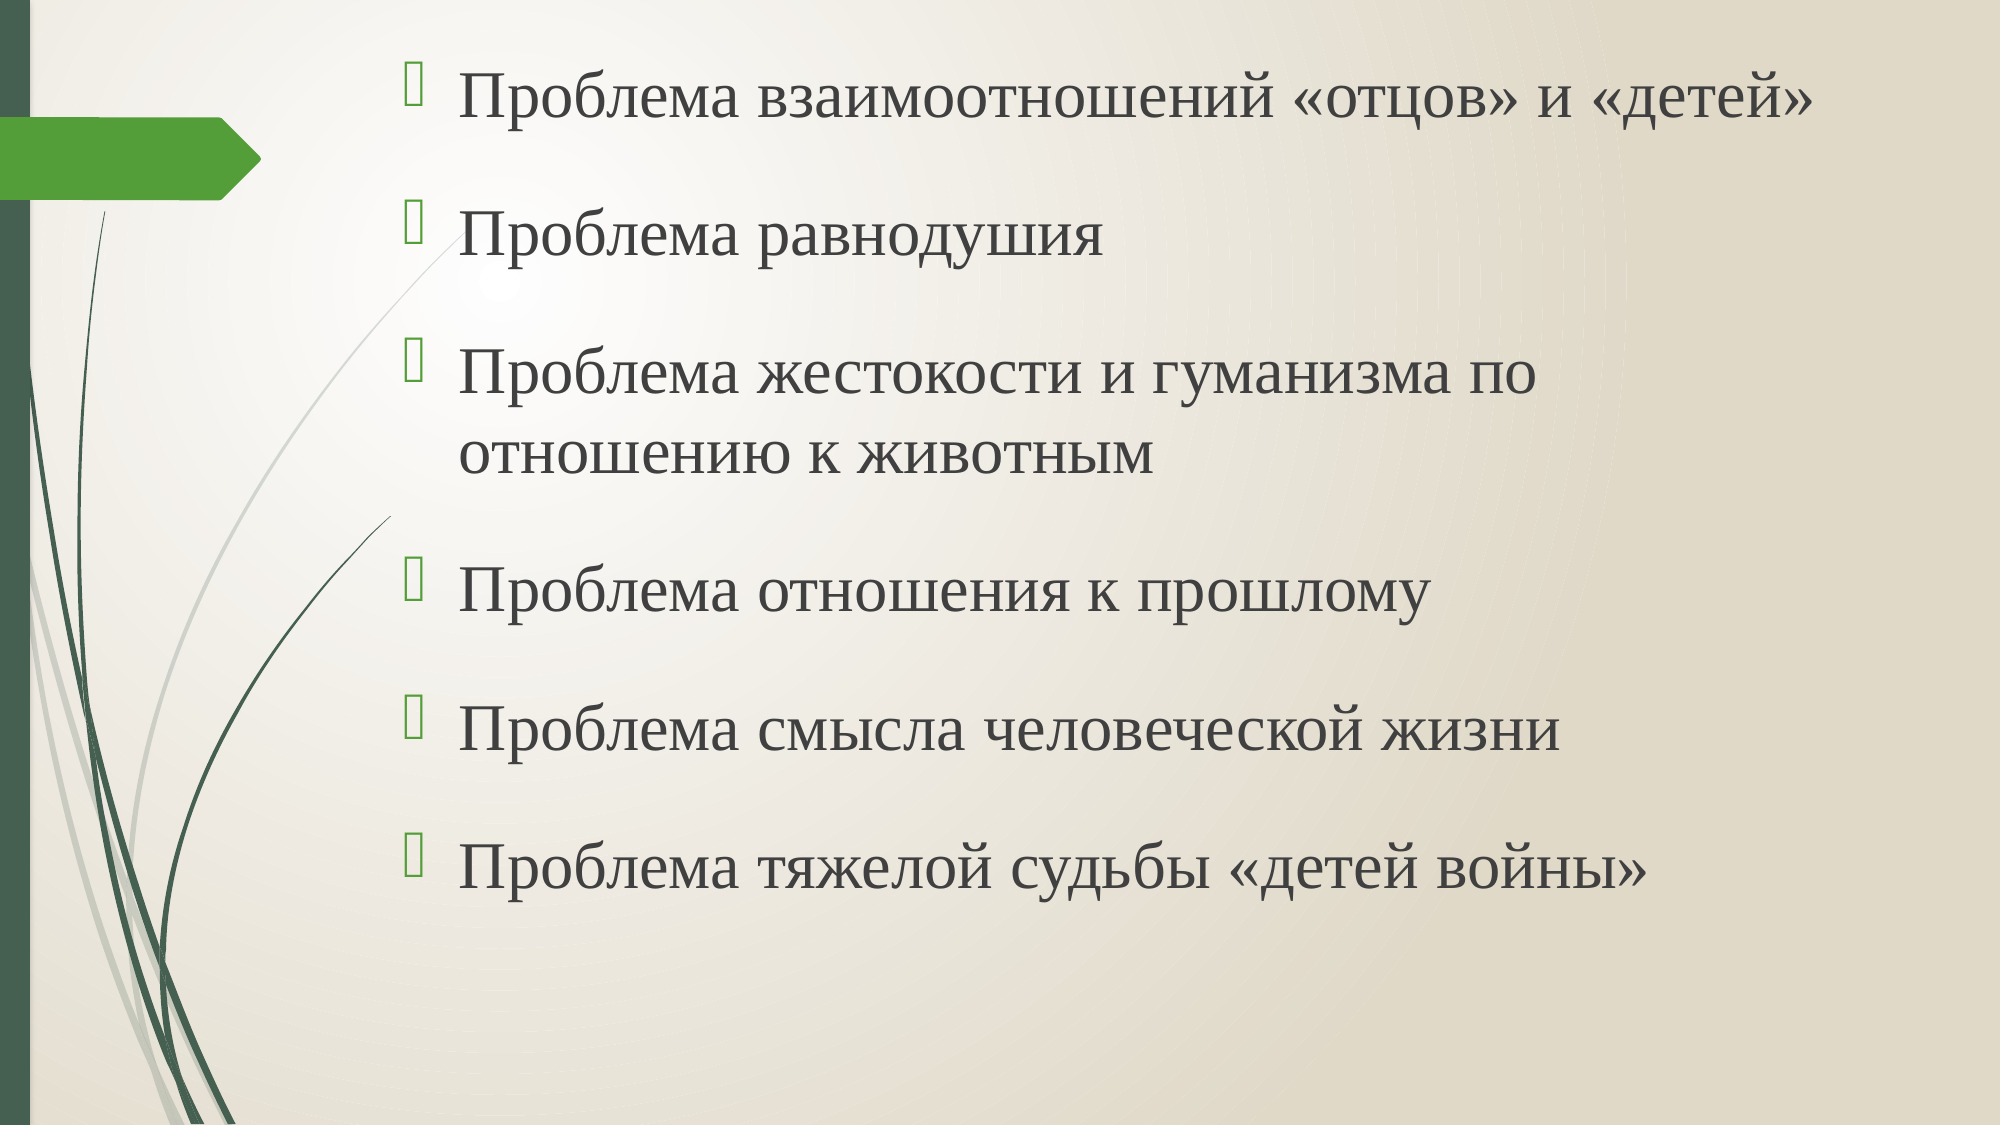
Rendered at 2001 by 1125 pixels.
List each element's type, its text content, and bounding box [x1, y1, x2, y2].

list Проблема взаимоотношений «отцов» и «детей» Проблема равнодушия Проблема жестокости и гуманизма по отношению к животным Проблема отношения к прошлому Проблема смысла человеческой жизни Проблема тяжелой судьбы «детей войны» [387, 42, 1888, 970]
